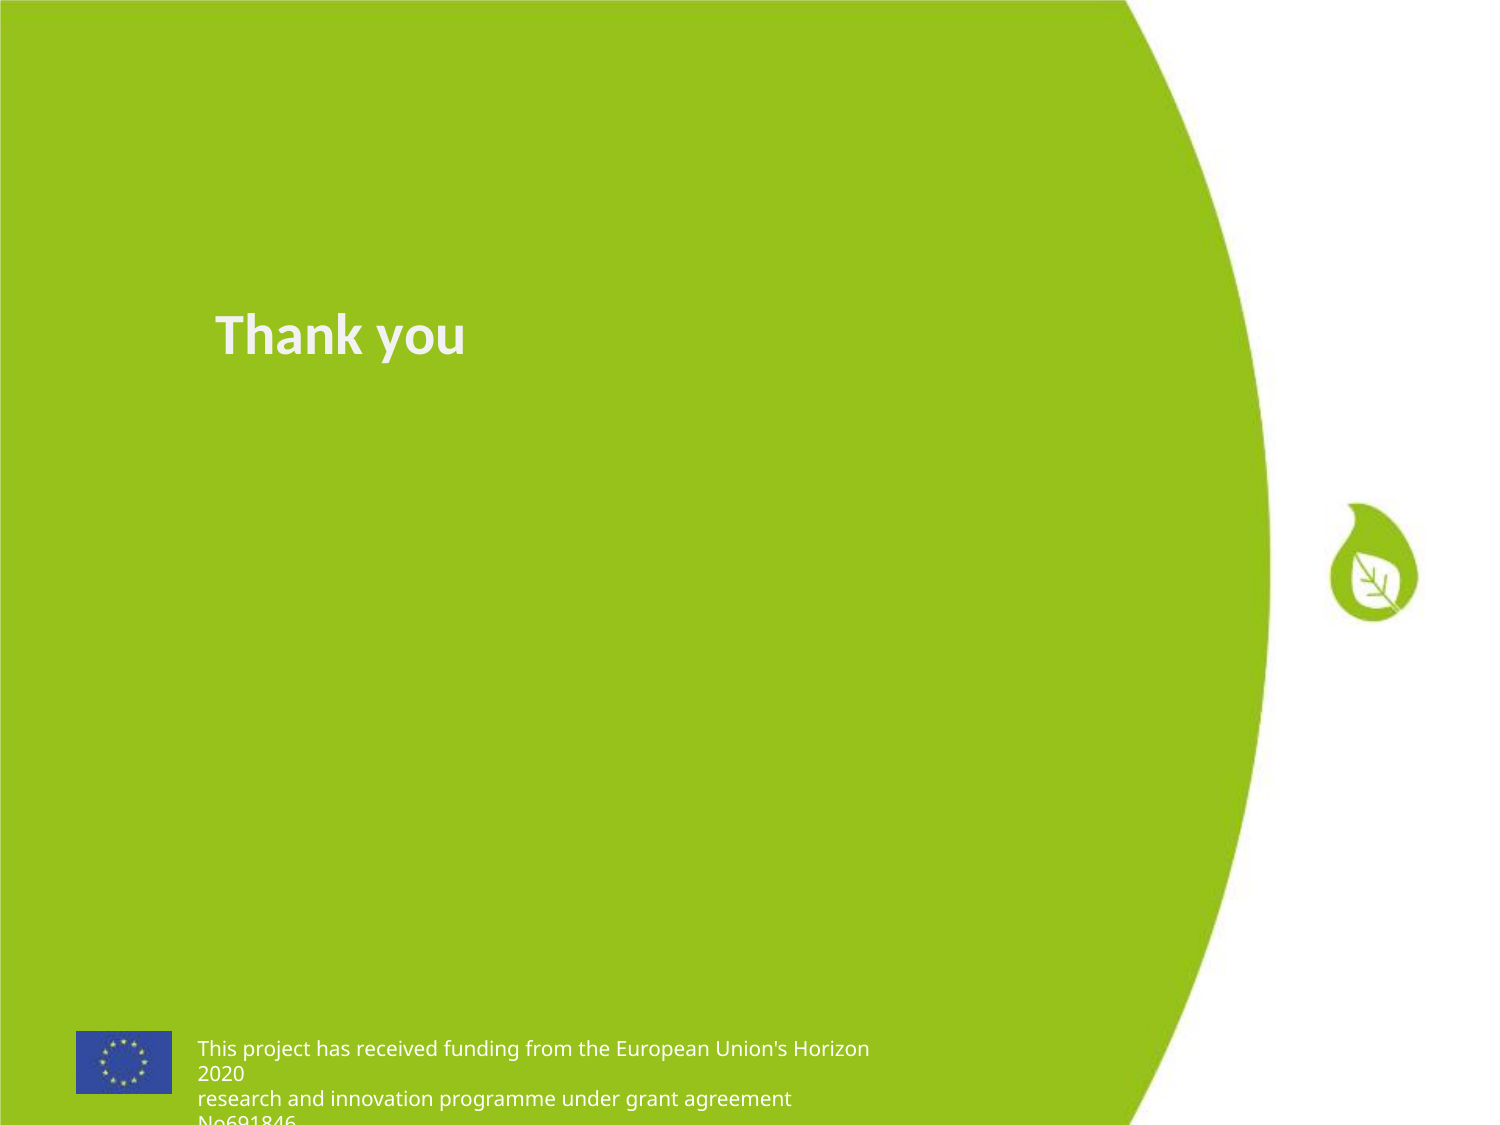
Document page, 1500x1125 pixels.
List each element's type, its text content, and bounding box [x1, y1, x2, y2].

text_box Thank you [200, 137, 1140, 374]
picture [240, 1117, 246, 1125]
picture [0, 0, 1500, 1125]
